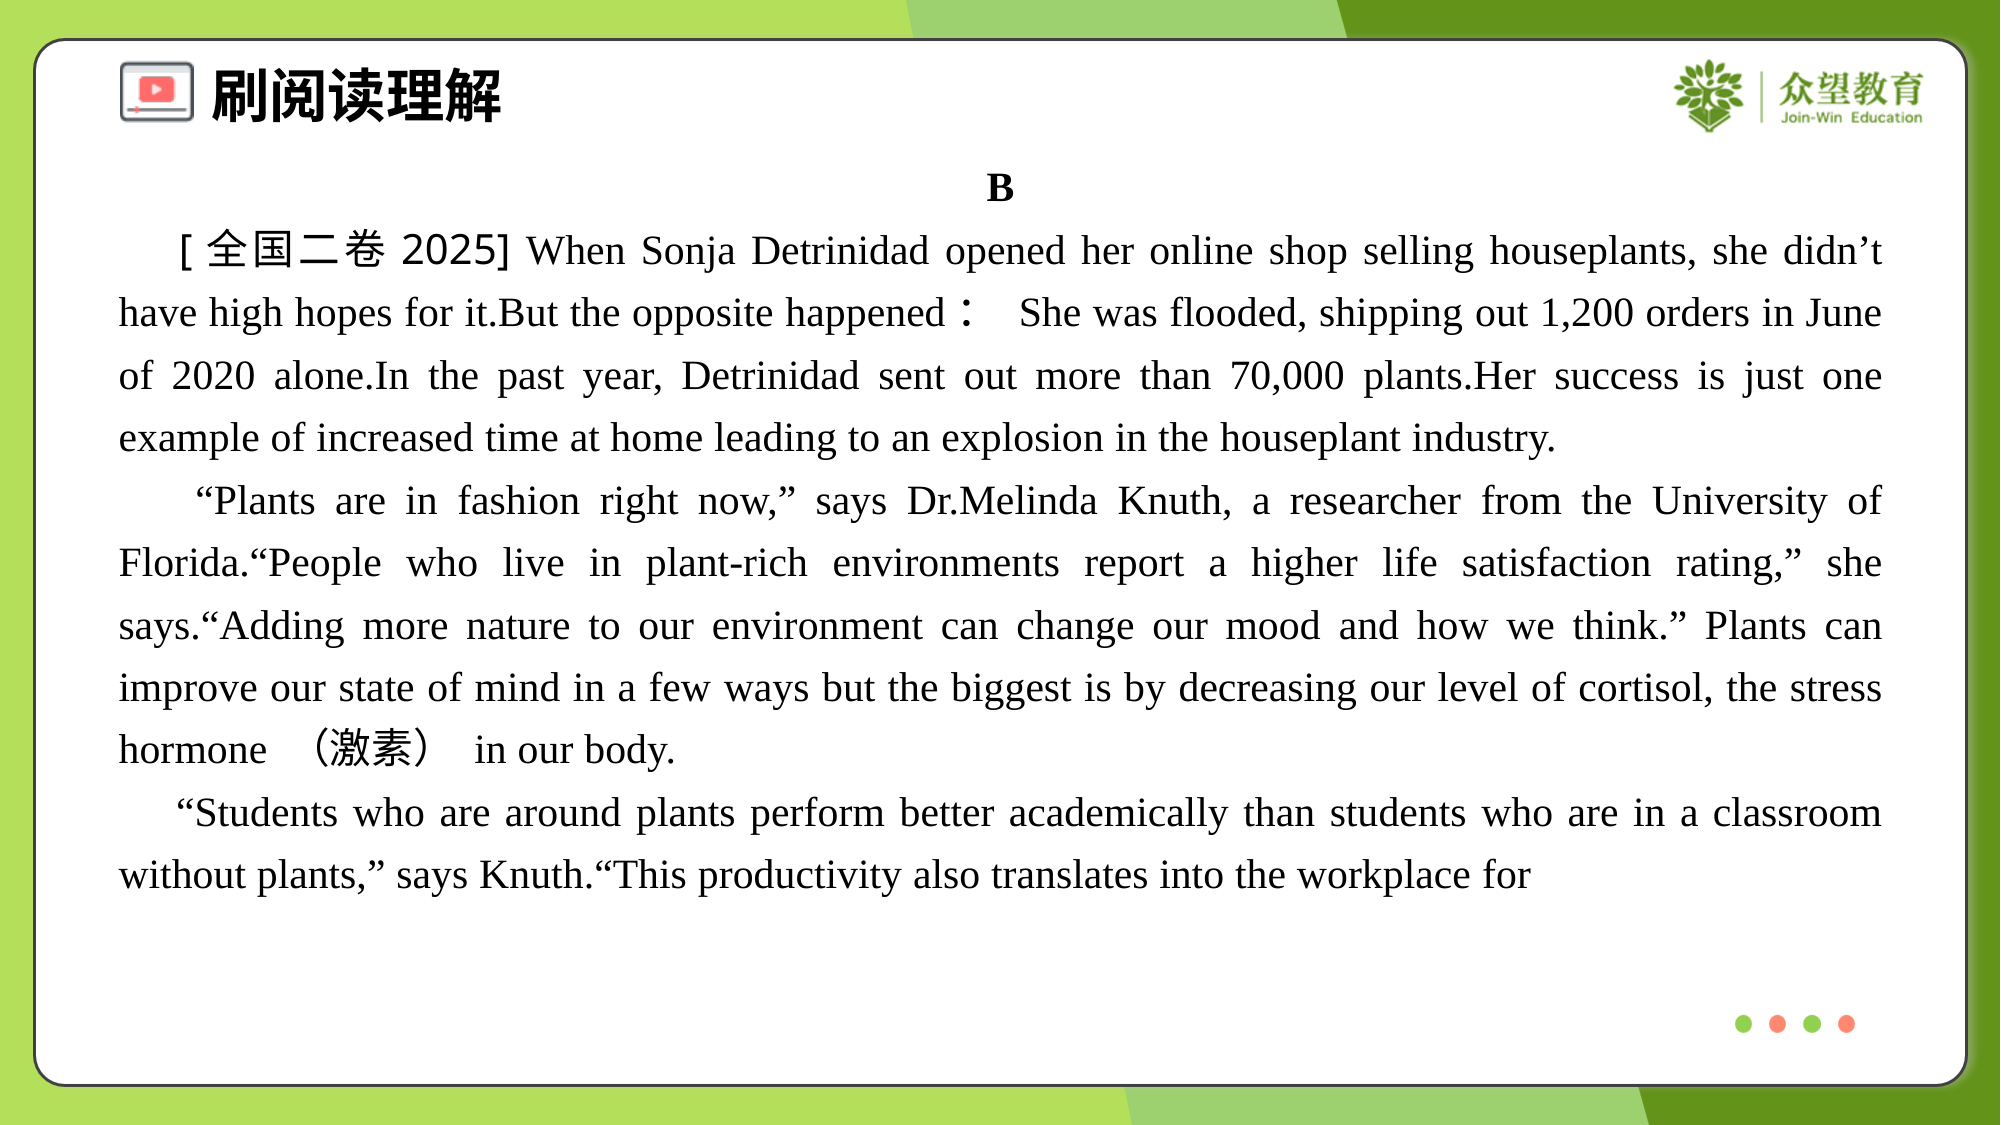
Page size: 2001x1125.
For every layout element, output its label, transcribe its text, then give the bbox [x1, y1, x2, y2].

text_box B [全国二卷2025] When Sonja Detrinidad opened her online shop selling houseplants, she didn’t have high hopes for it.But the opposite happened： She was flooded, shipping out 1,200 orders in June of 2020 alone.In the past year, Detrinidad sent out more than 70,000 plants.Her success is just one example of increased time at home leading to an explosion in the houseplant industry. “Plants are in fashion right now,” says Dr.Melinda Knuth, a researcher from the University of Florida.“People who live in plant-rich environments report a higher life satisfaction rating,” she says.“Adding more nature to our environment can change our mood and how we think.” Plants can improve our state of mind in a few ways but the biggest is by decreasing our level of cortisol, the stress hormone （激素） in our body. “Students who are around plants perform better academically than students who are in a classroom without plants,” says Knuth.“This productivity also translates into the workplace for [118, 147, 1883, 955]
picture [0, 0, 2000, 1125]
